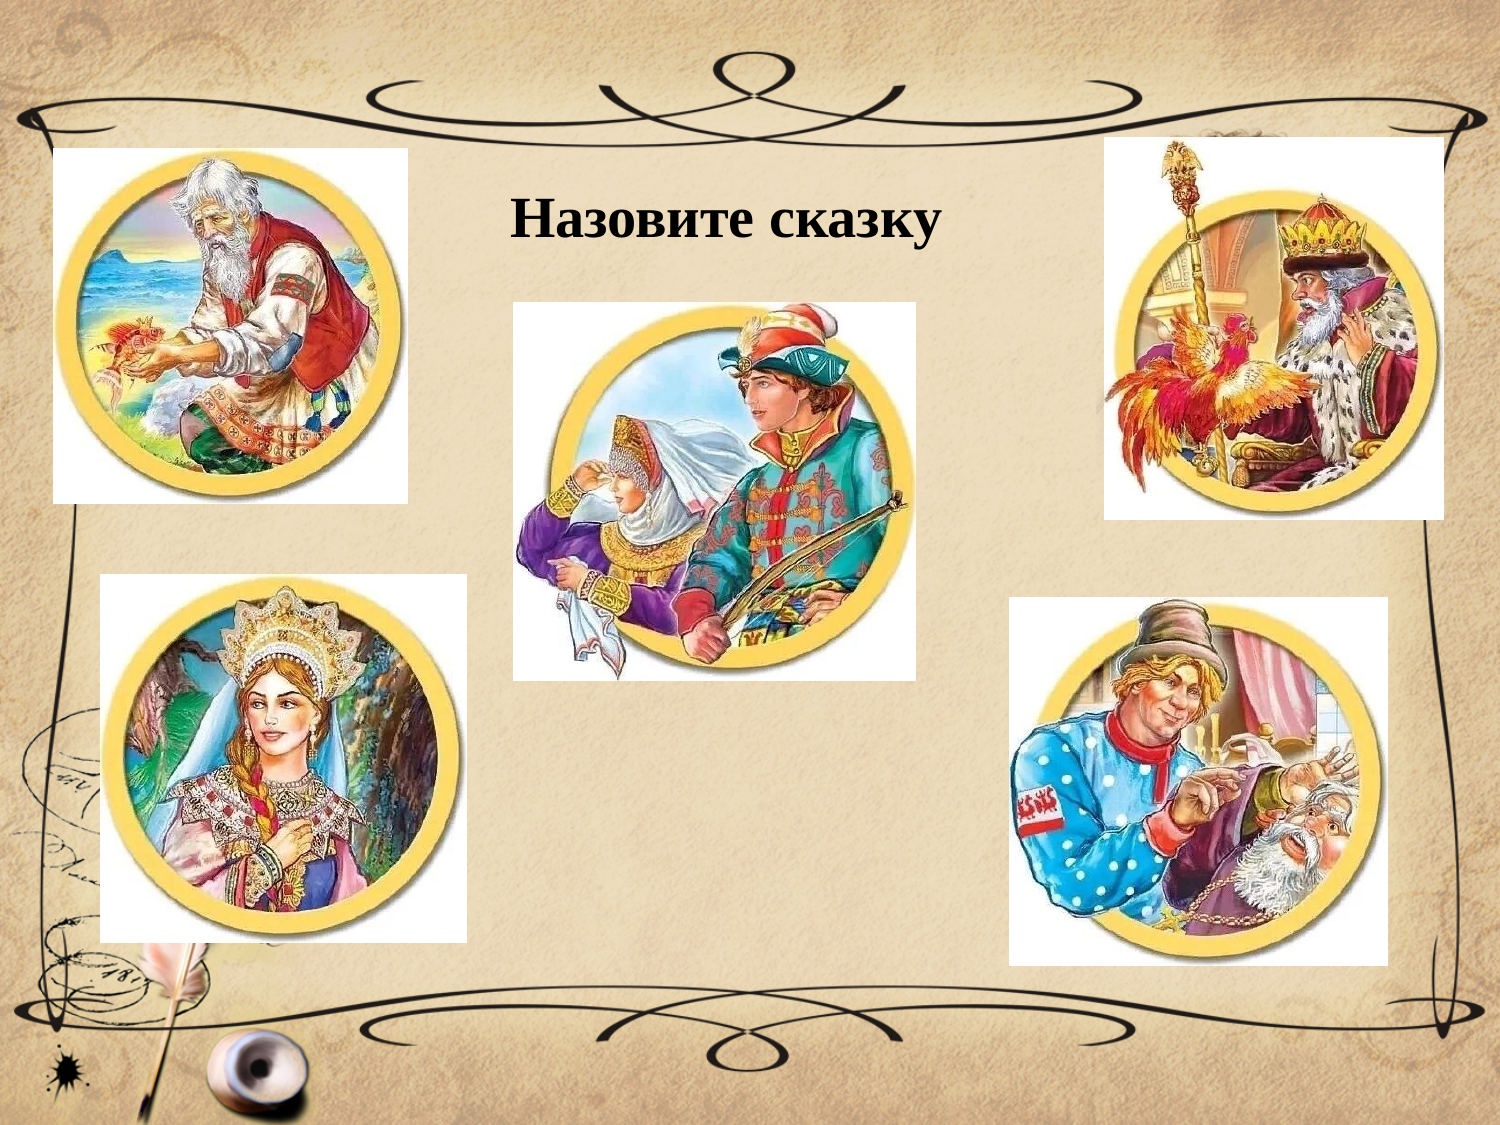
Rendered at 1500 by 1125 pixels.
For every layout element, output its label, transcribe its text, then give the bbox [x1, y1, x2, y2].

picture [0, 0, 1500, 1125]
title Назовите сказку [410, 149, 1081, 279]
